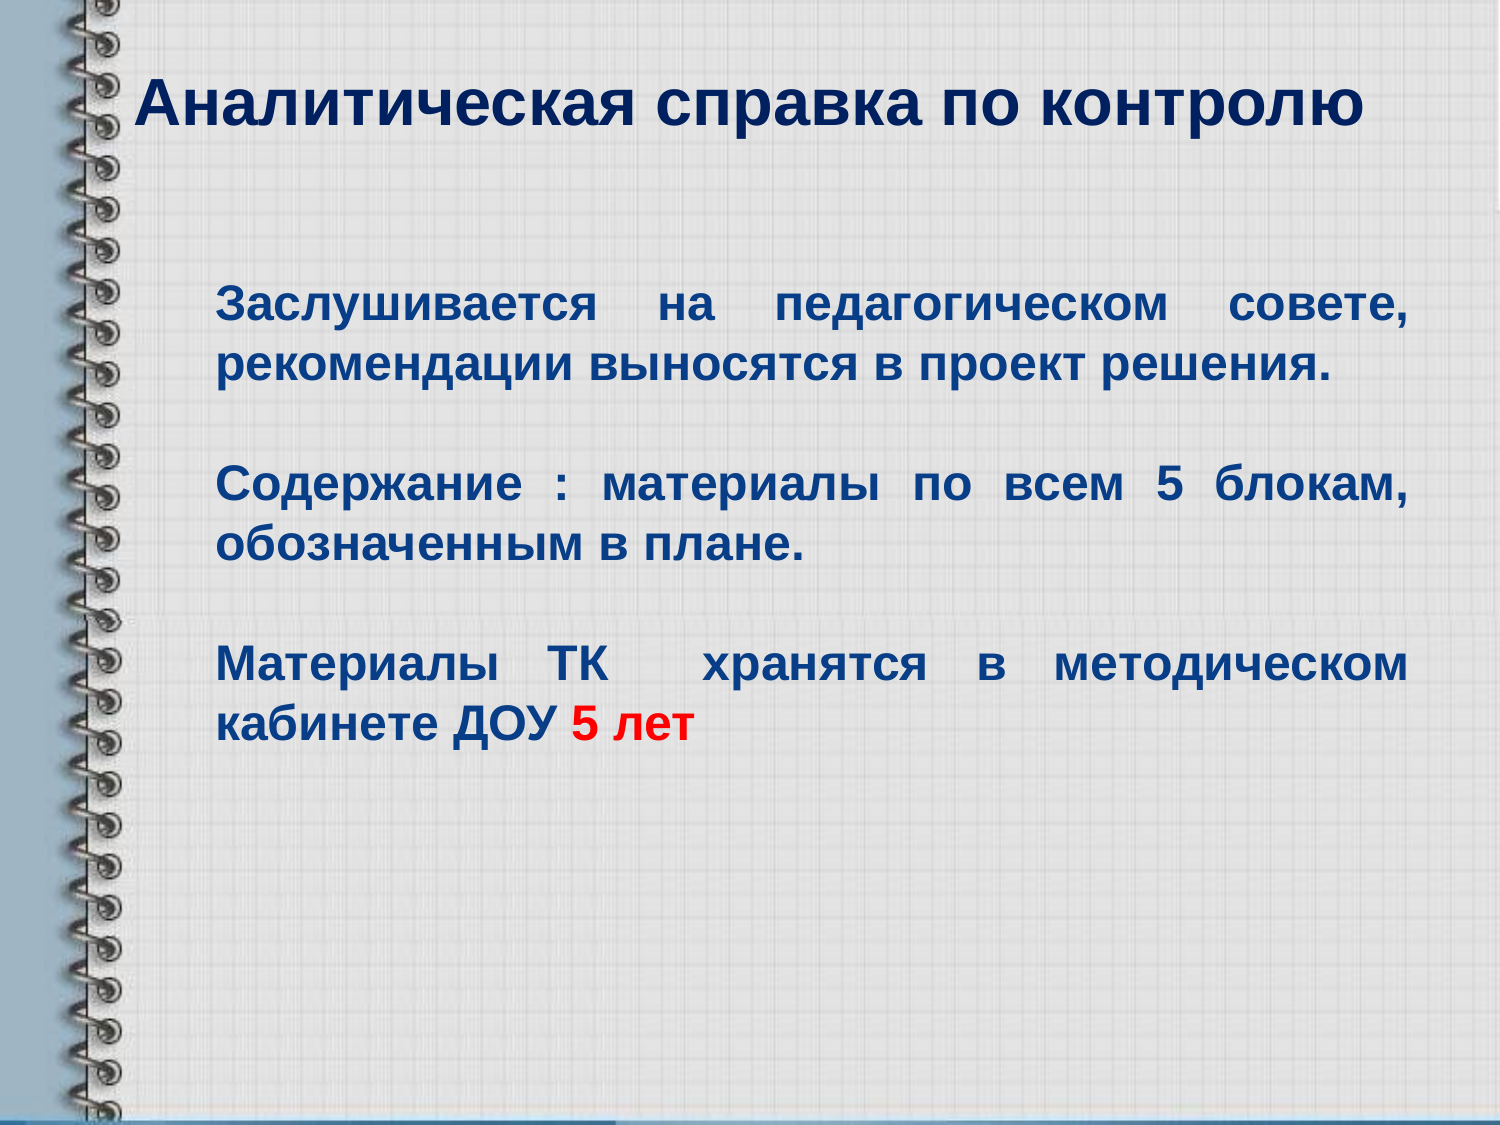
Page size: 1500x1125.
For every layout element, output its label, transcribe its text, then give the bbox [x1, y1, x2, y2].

title Аналитическая справка по контролю [74, 44, 1426, 233]
list Заслушивается на педагогическом совете, рекомендации выносятся в проект решения. Содержание : материалы по всем 5 блокам, обозначенным в плане. Материалы ТК хранятся в методическом кабинете ДОУ 5 лет [199, 262, 1426, 976]
picture [0, 0, 1500, 1125]
